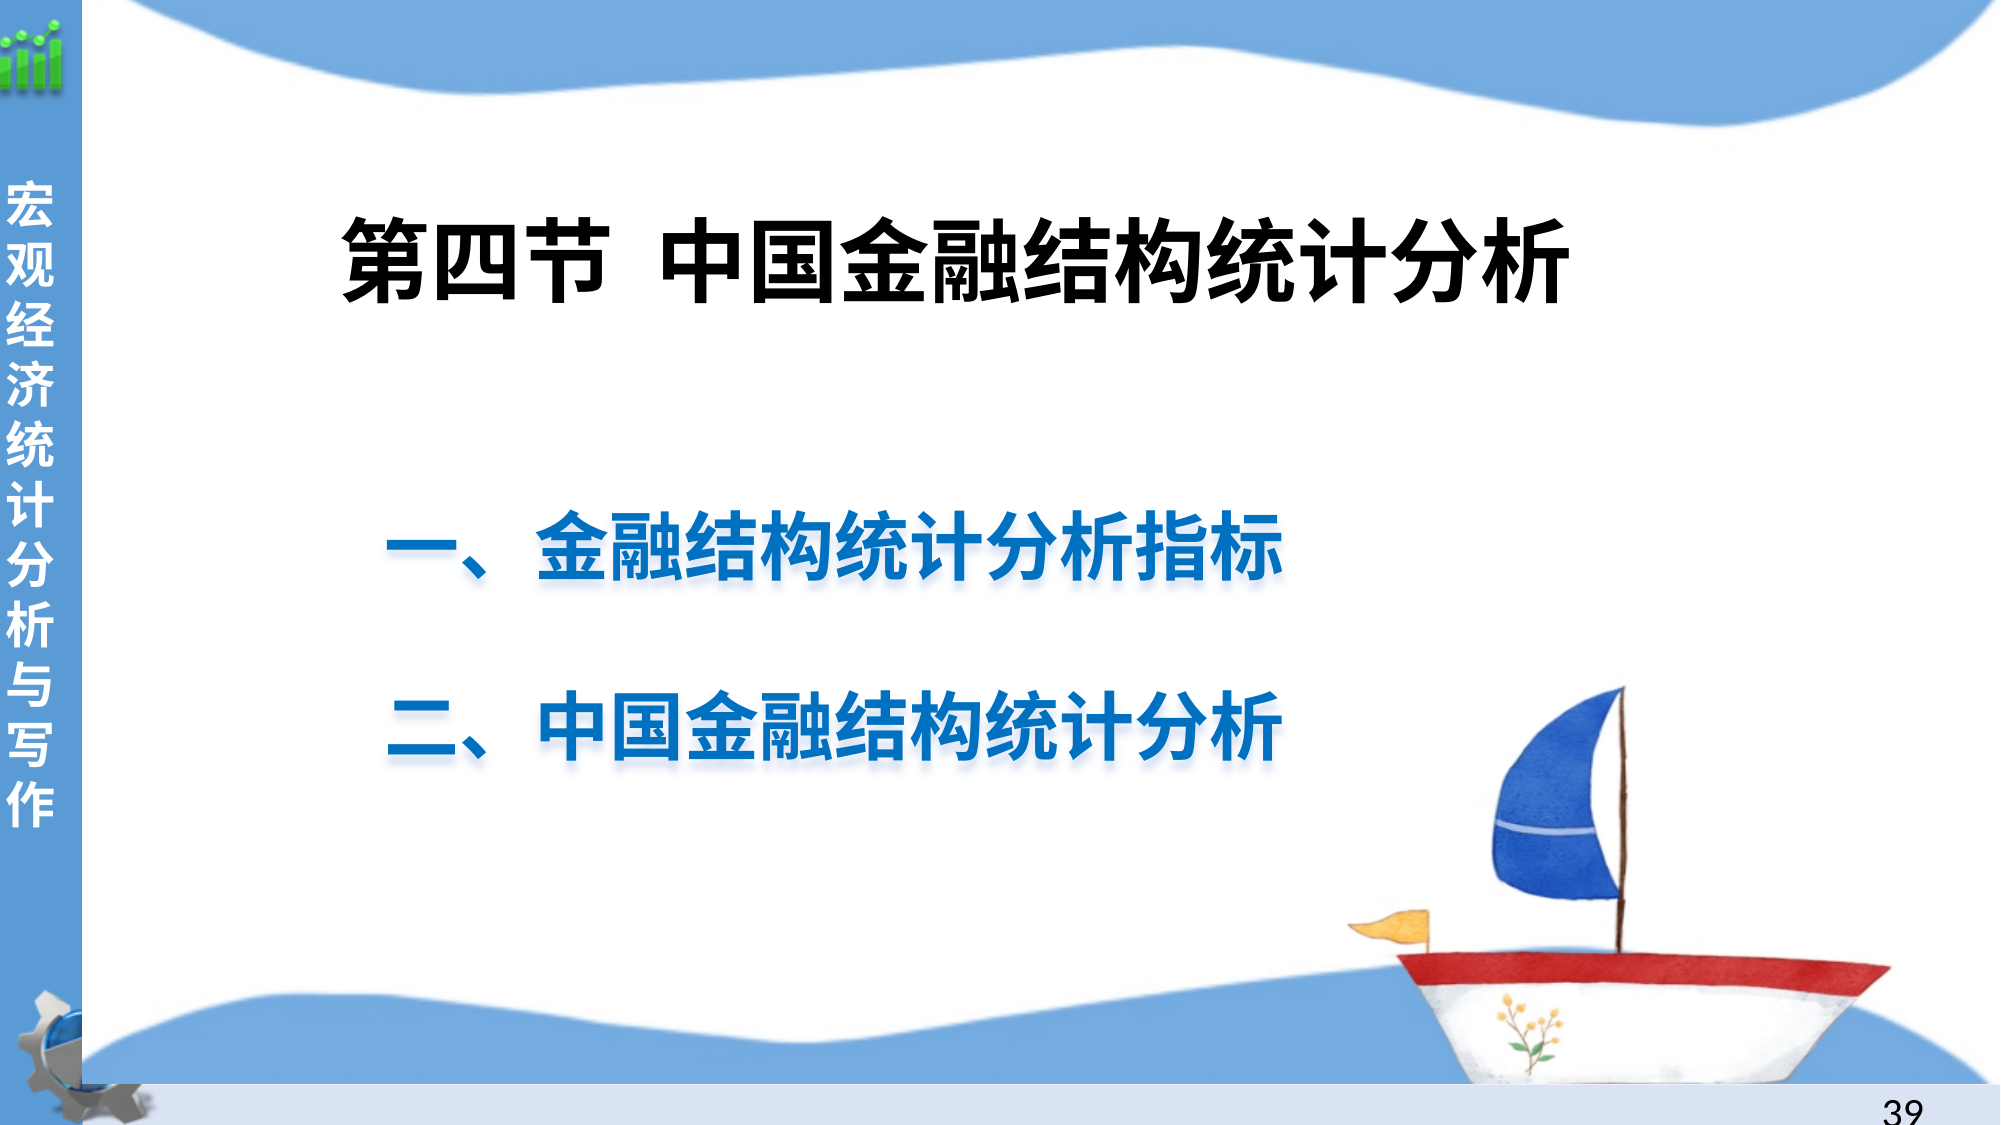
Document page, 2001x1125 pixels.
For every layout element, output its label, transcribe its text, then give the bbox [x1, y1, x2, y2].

picture [0, 0, 2001, 1125]
slide_number 38 [1786, 1085, 1940, 1125]
